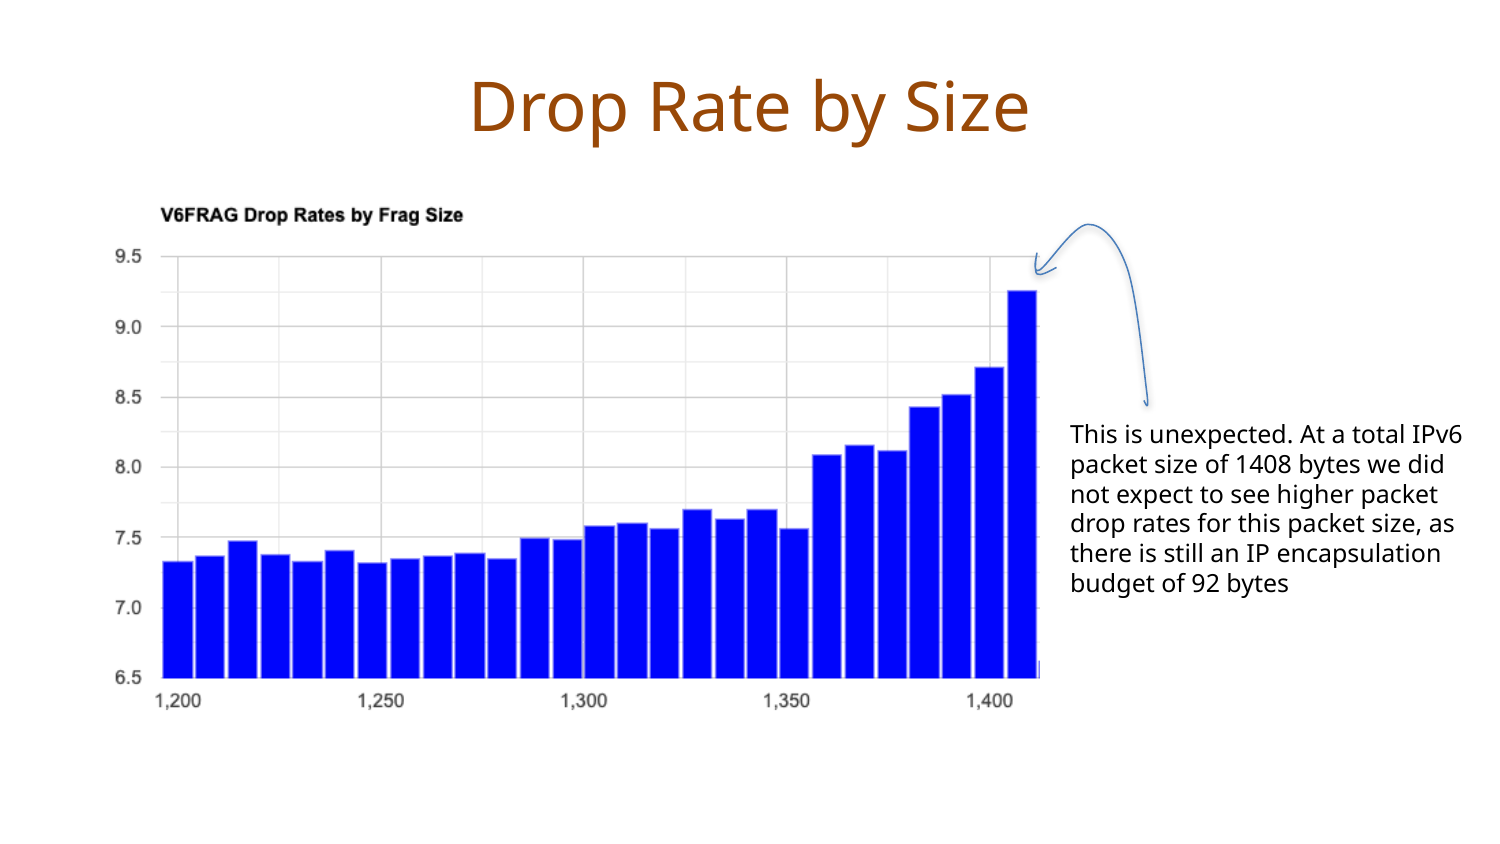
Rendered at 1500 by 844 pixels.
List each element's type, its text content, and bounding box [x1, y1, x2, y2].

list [74, 174, 1040, 732]
text_box This is unexpected. At a total IPv6 packet size of 1408 bytes we did not expect to see higher packet drop rates for this packet size, as there is still an IP encapsulation budget of 92 bytes [1055, 410, 1482, 606]
text_box [1045, 223, 1149, 407]
title Drop Rate by Size [75, 33, 1425, 175]
